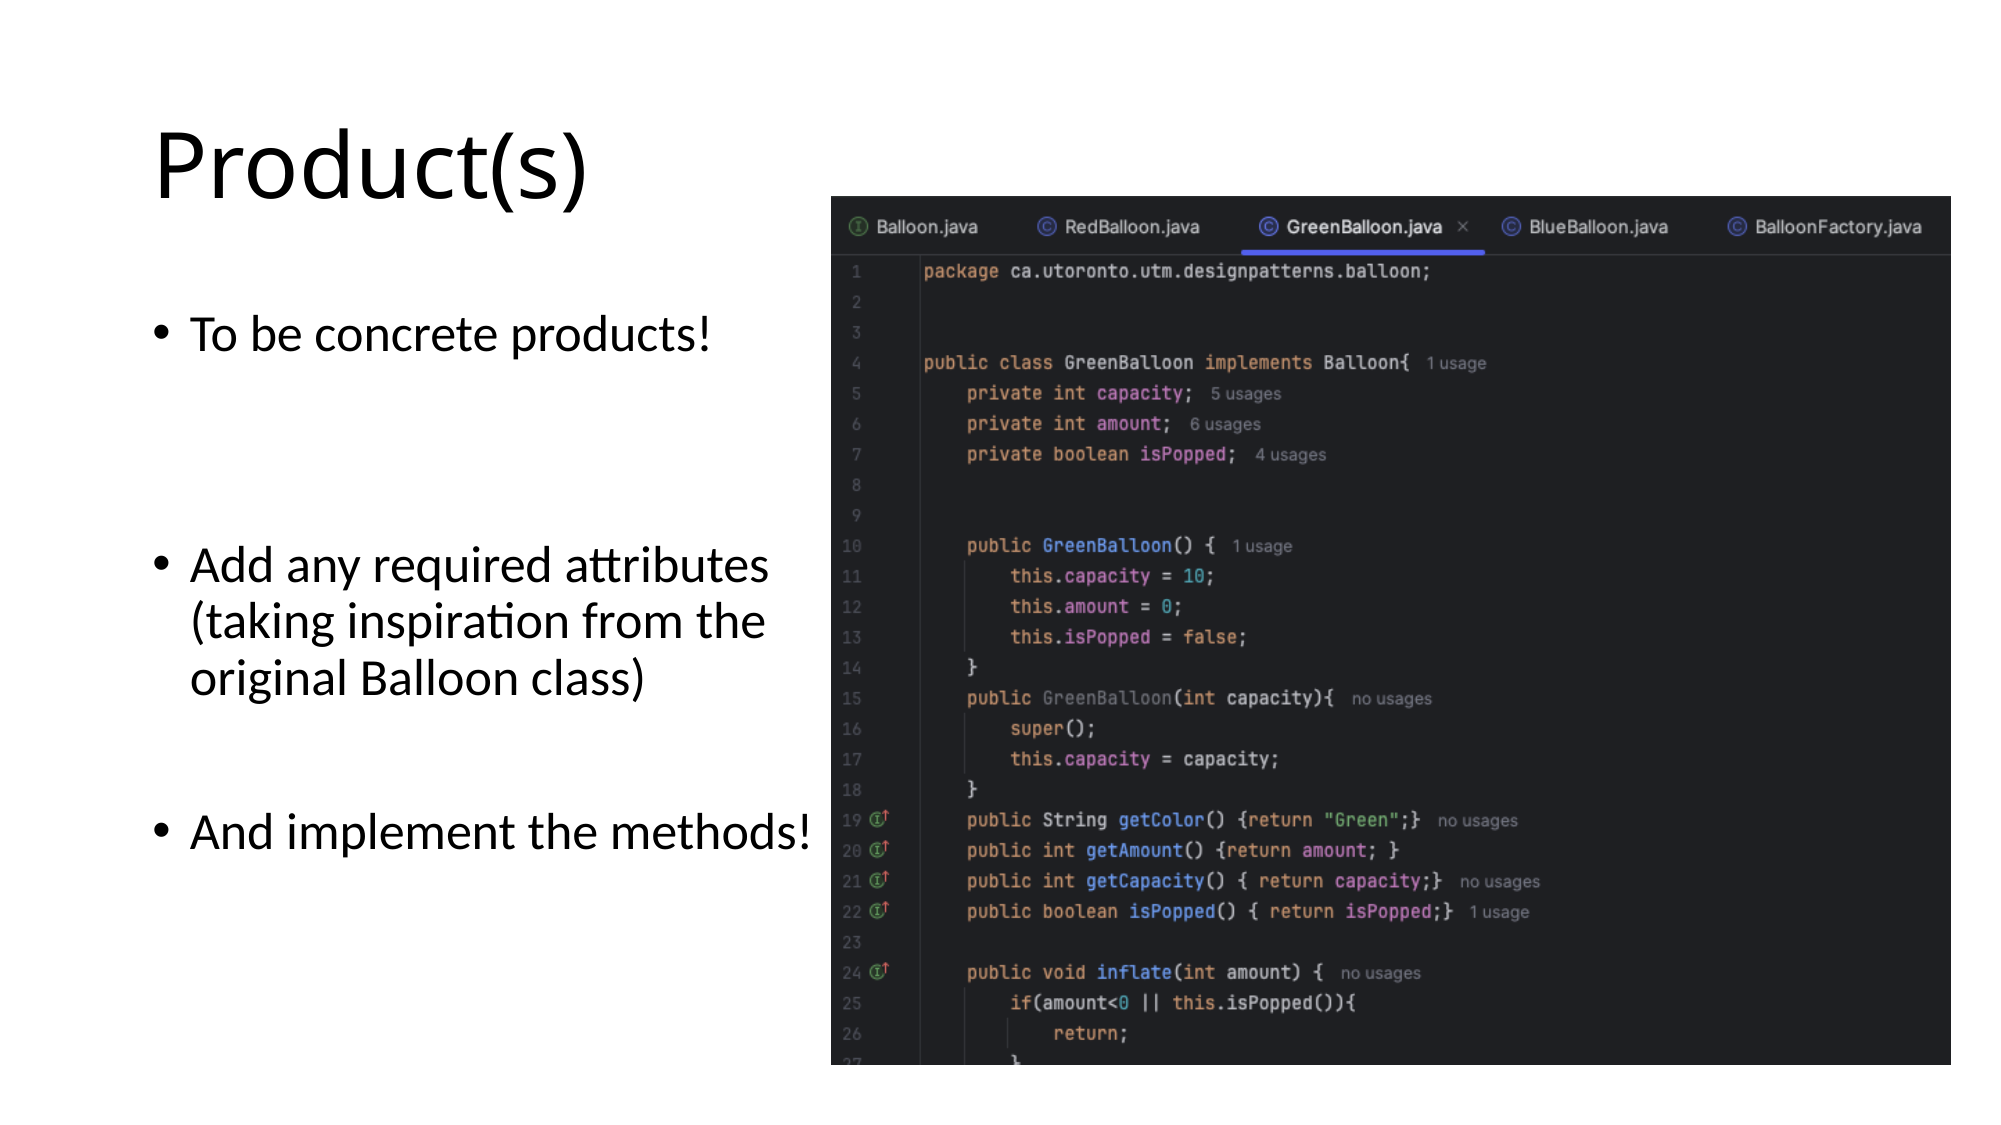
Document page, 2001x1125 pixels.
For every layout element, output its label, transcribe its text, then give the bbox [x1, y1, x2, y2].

title Product(s) [137, 59, 1863, 278]
picture [831, 196, 1951, 1066]
list To be concrete products! Add any required attributes (taking inspiration from the original Balloon class) And implement the methods! [137, 299, 831, 1066]
